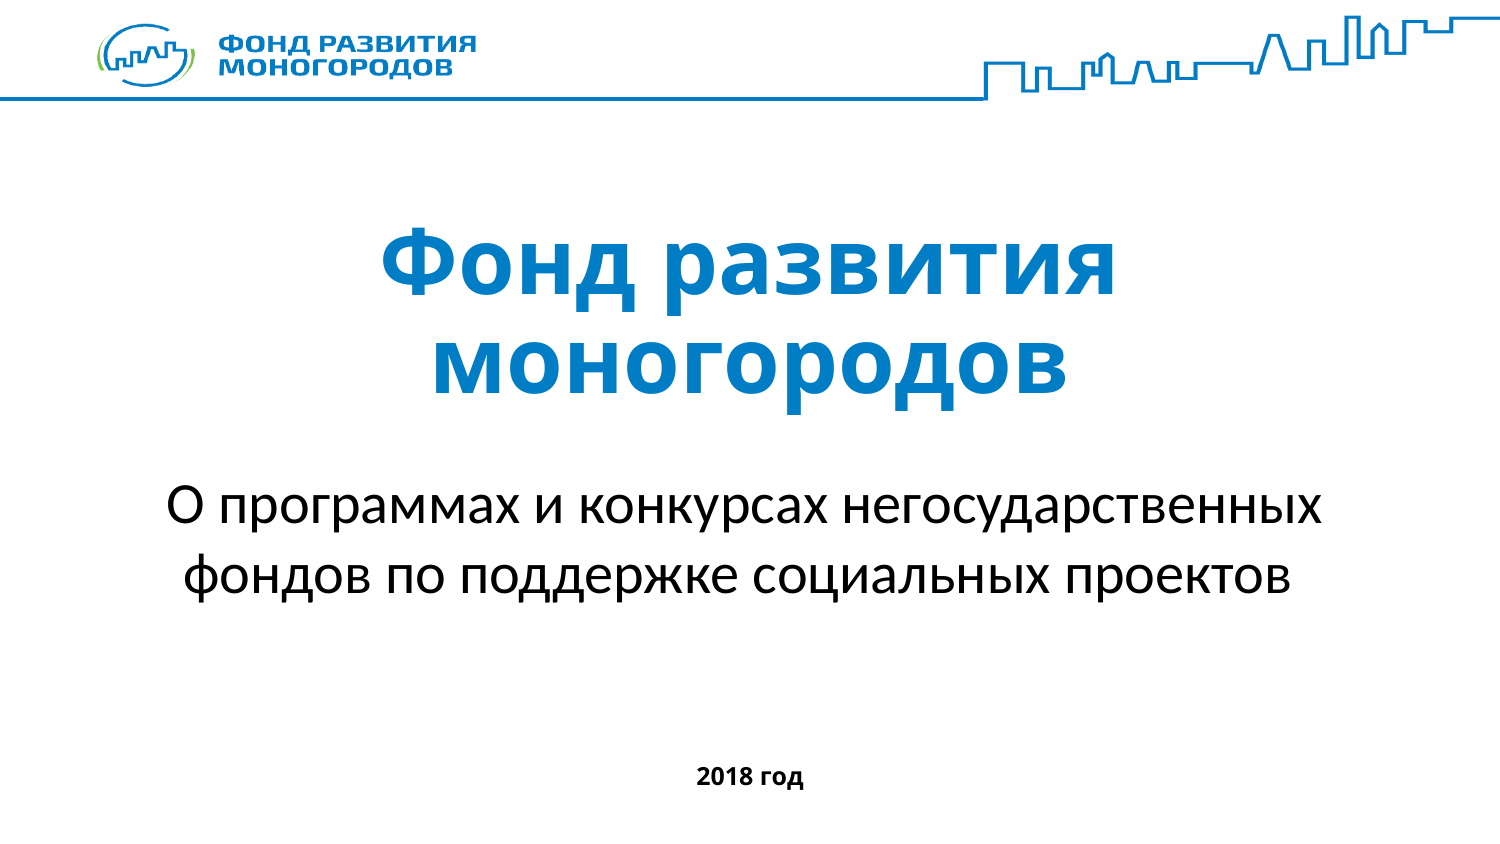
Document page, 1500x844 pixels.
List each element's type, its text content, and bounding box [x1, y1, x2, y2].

picture [79, 6, 497, 97]
title Фонд развития моногородов [230, 156, 1270, 421]
picture [983, 11, 1500, 103]
subtitle О программах и конкурсах негосударственных фондов по поддержке социальных проектов [56, 458, 1434, 662]
text_box 2018 год [105, 753, 1395, 791]
